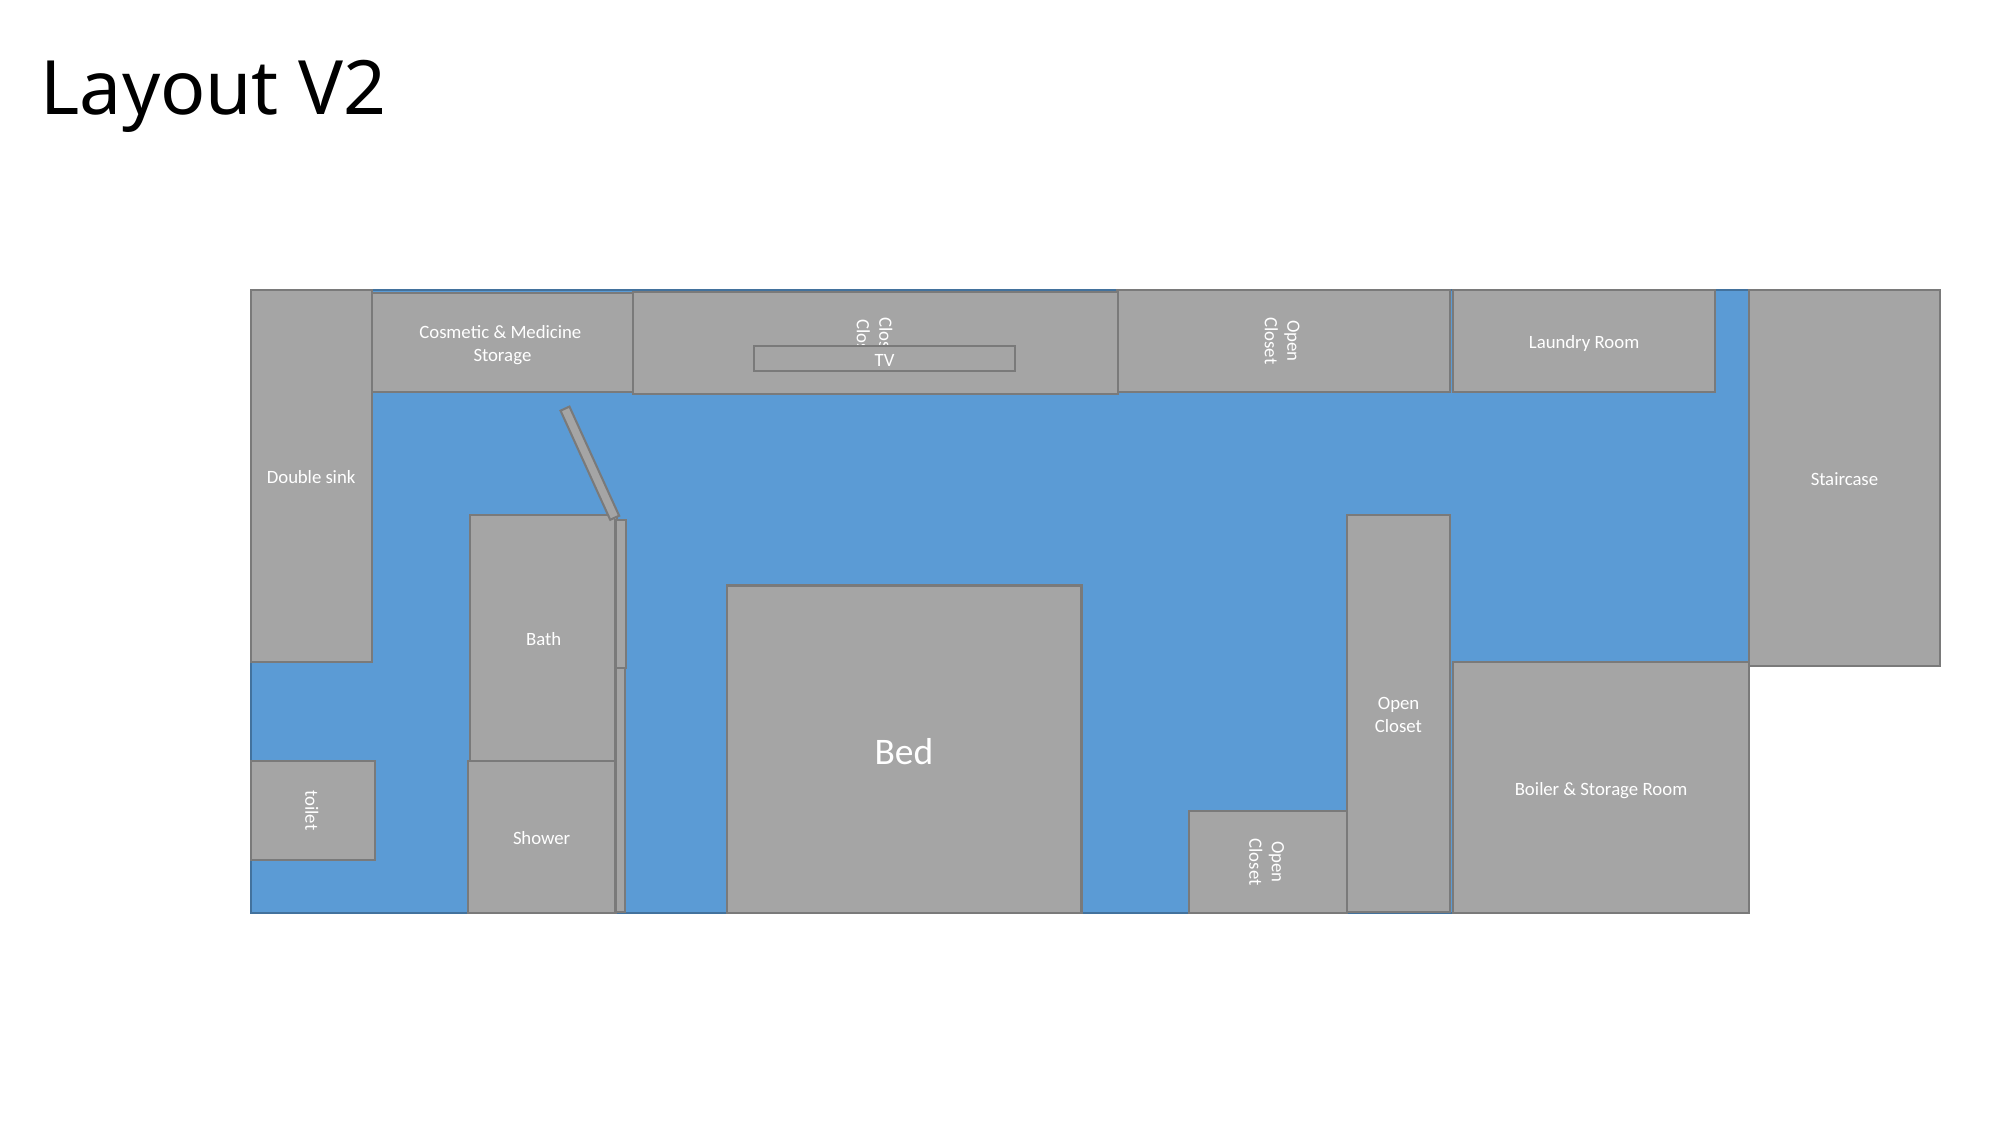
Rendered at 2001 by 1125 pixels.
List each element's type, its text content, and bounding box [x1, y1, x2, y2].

text_box Double sink [250, 289, 373, 663]
text_box Laundry Room [1452, 289, 1716, 393]
text_box Boiler & Storage Room [1452, 661, 1750, 914]
text_box Bath [469, 514, 614, 760]
text_box [559, 405, 621, 522]
text_box Bed [726, 584, 1083, 914]
text_box [614, 519, 627, 669]
text_box Cosmetic & Medicine Storage [371, 292, 632, 393]
text_box Open Closet [1116, 289, 1451, 393]
text_box Open Closet [1188, 810, 1348, 914]
title Layout V2 [25, 0, 449, 199]
text_box Closed Closet [632, 291, 1119, 395]
text_box toilet [250, 760, 376, 861]
text_box [250, 289, 1748, 914]
text_box Shower [467, 760, 617, 914]
text_box Open Closet [1346, 514, 1451, 913]
text_box [614, 669, 626, 913]
text_box TV [753, 345, 1016, 372]
text_box Staircase [1748, 289, 1941, 667]
